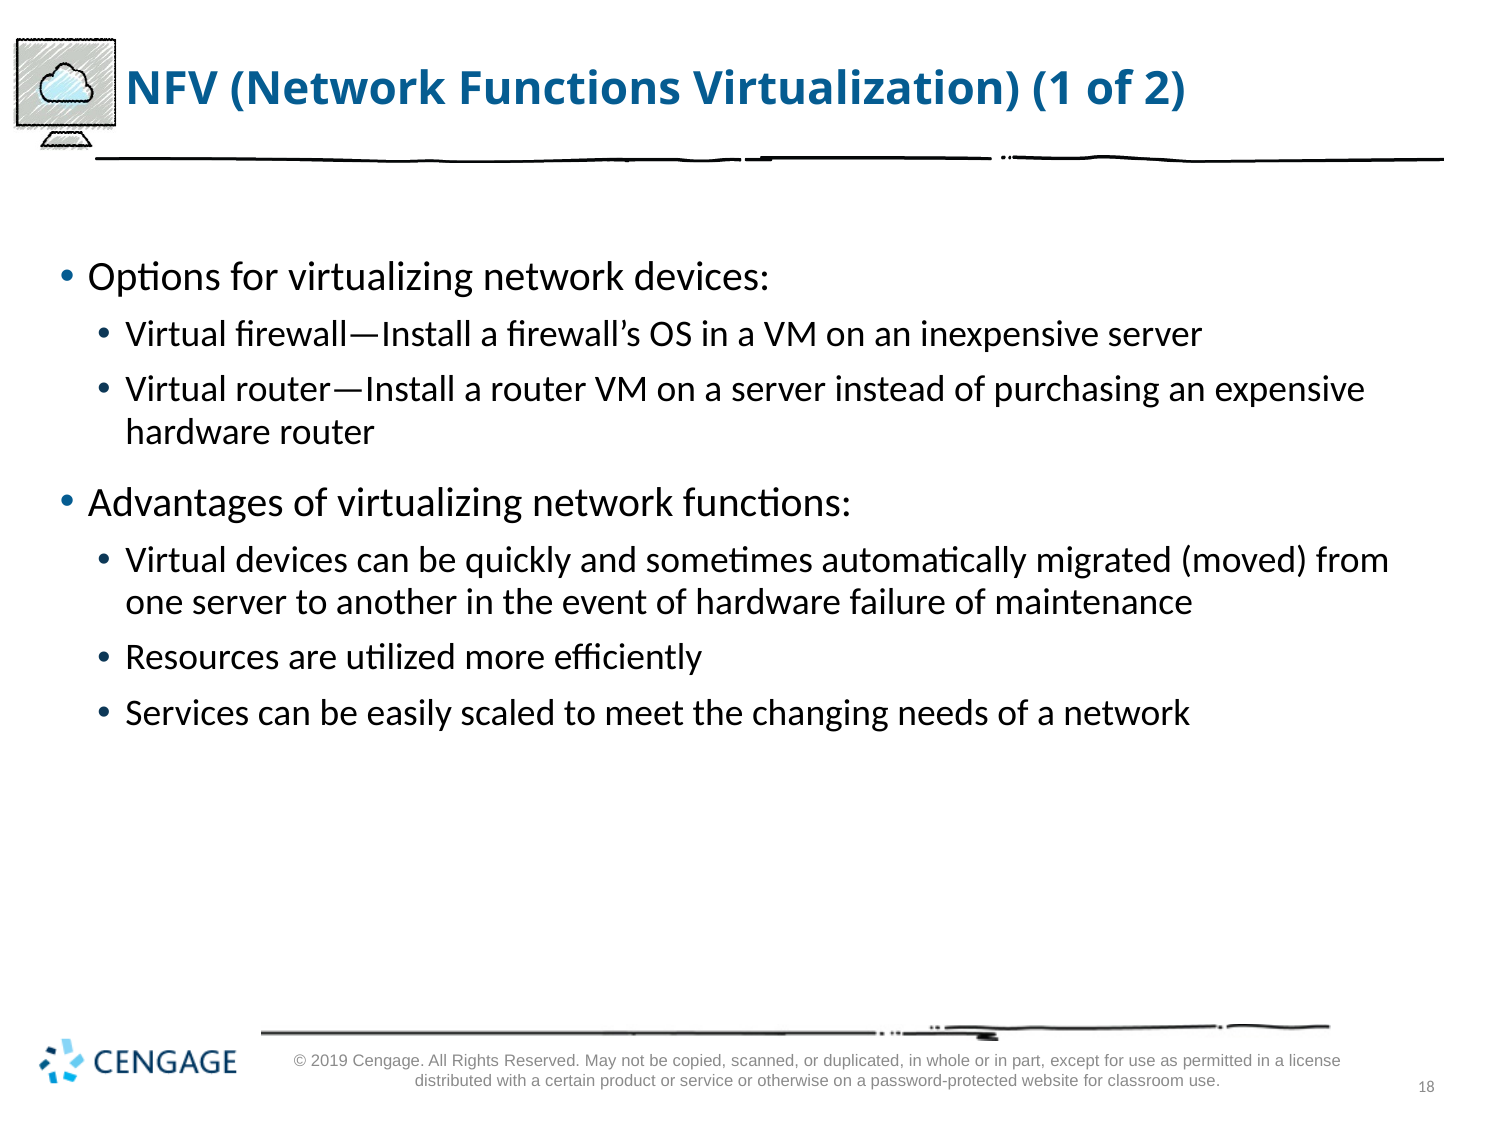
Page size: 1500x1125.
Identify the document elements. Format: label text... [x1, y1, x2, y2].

footer © 2019 Cengage. All Rights Reserved. May not be copied, scanned, or duplicated, in whole or in part, except for use as permitted in a license distributed with a certain product or service or otherwise on a password-protected website for classroom use. [262, 1050, 1375, 1091]
title N F V (Network Functions Virtualization) (1 of 2) [125, 66, 1442, 116]
list Options for virtualizing network devices: Virtual firewall—Install a firewall’s O S in a V M on an inexpensive server Virtual router—Install a router VM on a server instead of purchasing an expensive hardware router Advantages of virtualizing network functions: Virtual devices can be quickly and sometimes automatically migrated (moved) from one server to another in the event of hardware failure of maintenance Resources are utilized more efficiently Services can be easily scaled to meet the changing needs of a network [59, 252, 1441, 739]
picture [95, 155, 1444, 163]
picture [261, 1024, 1331, 1041]
picture [13, 36, 117, 151]
picture [19, 1025, 249, 1096]
